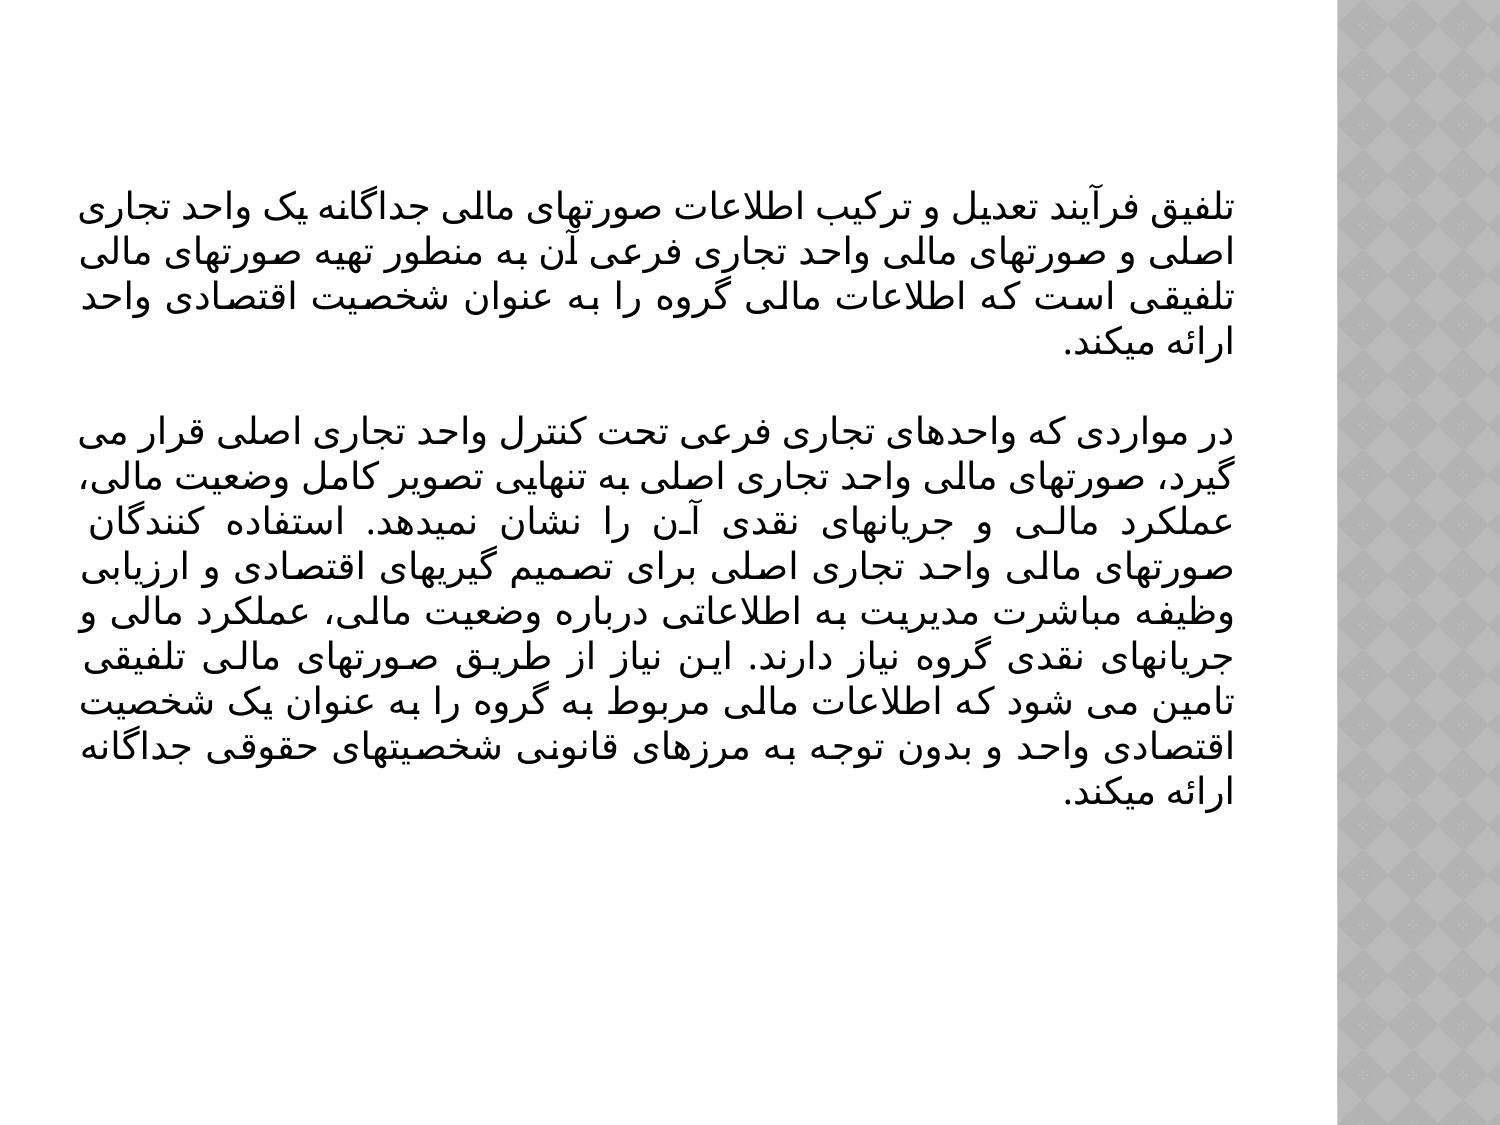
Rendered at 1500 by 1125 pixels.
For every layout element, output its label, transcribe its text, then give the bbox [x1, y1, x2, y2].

text_box تلفیق فرآیند تعدیل و ترکیب اطلاعات صورتهای مالی جداگانه یک واحد تجاری اصلی و صورتهای مالی واحد تجاری فرعی آن به منطور تهیه صورتهای مالی تلفیقی است که اطلاعات مالی گروه را به عنوان شخصیت اقتصادی واحد ارائه میکند. در مواردی که واحدهای تجاری فرعی تحت کنترل واحد تجاری اصلی قرار می گیرد، صورتهای مالی واحد تجاری اصلی به تنهایی تصویر کامل وضعیت مالی، عملکرد مالی و جریانهای نقدی آن را نشان نمیدهد. استفاده کنندگان صورتهای مالی واحد تجاری اصلی برای تصمیم گیریهای اقتصادی و ارزیابی وظیفه مباشرت مدیریت به اطلاعاتی درباره وضعیت مالی، عملکرد مالی و جریانهای نقدی گروه نیاز دارند. این نیاز از طریق صورتهای مالی تلفیقی تامین می شود که اطلاعات مالی مربوط به گروه را به عنوان یک شخصیت اقتصادی واحد و بدون توجه به مرزهای قانونی شخصیتهای حقوقی جداگانه ارائه میکند. [62, 174, 1250, 820]
